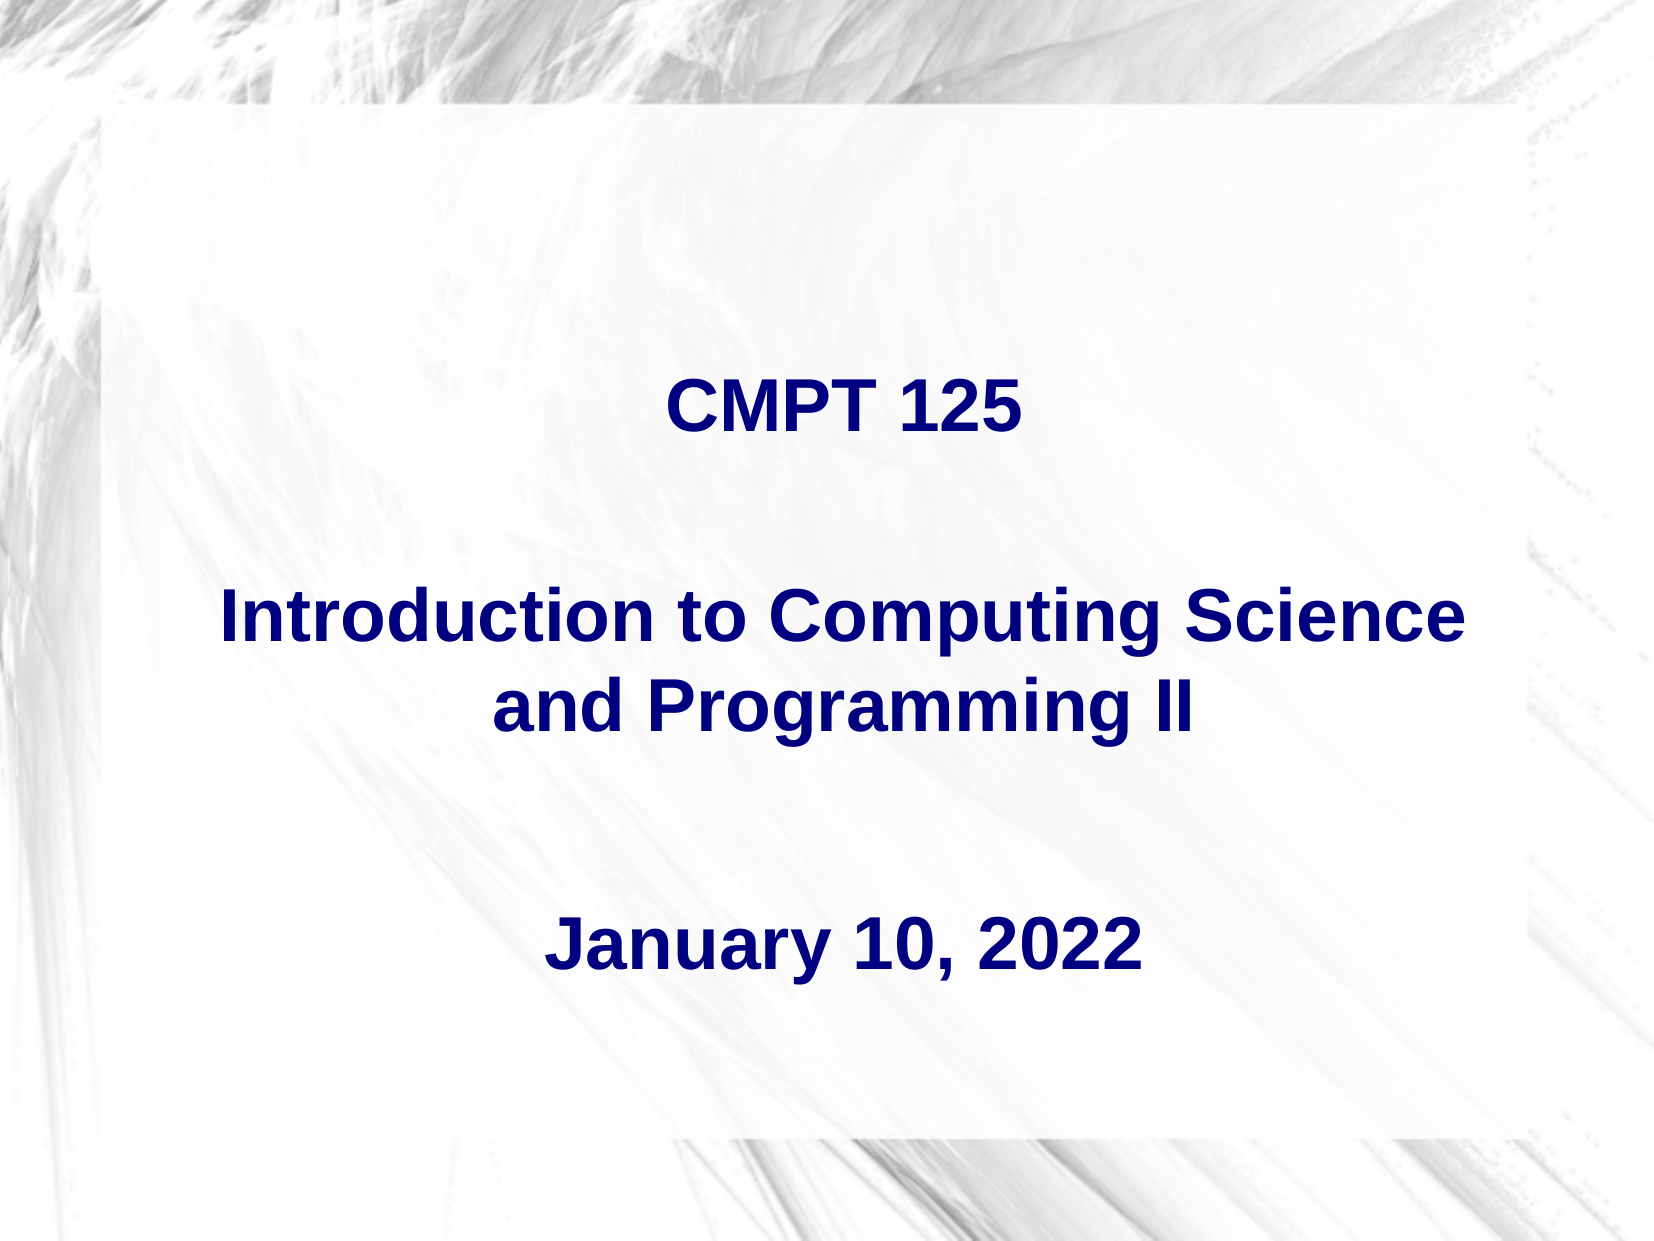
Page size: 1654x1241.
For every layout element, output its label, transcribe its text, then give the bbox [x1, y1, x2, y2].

picture [0, 0, 1654, 1241]
list CMPT 125 Introduction to Computing Science and Programming II January 10, 2022 [118, 237, 1571, 1224]
